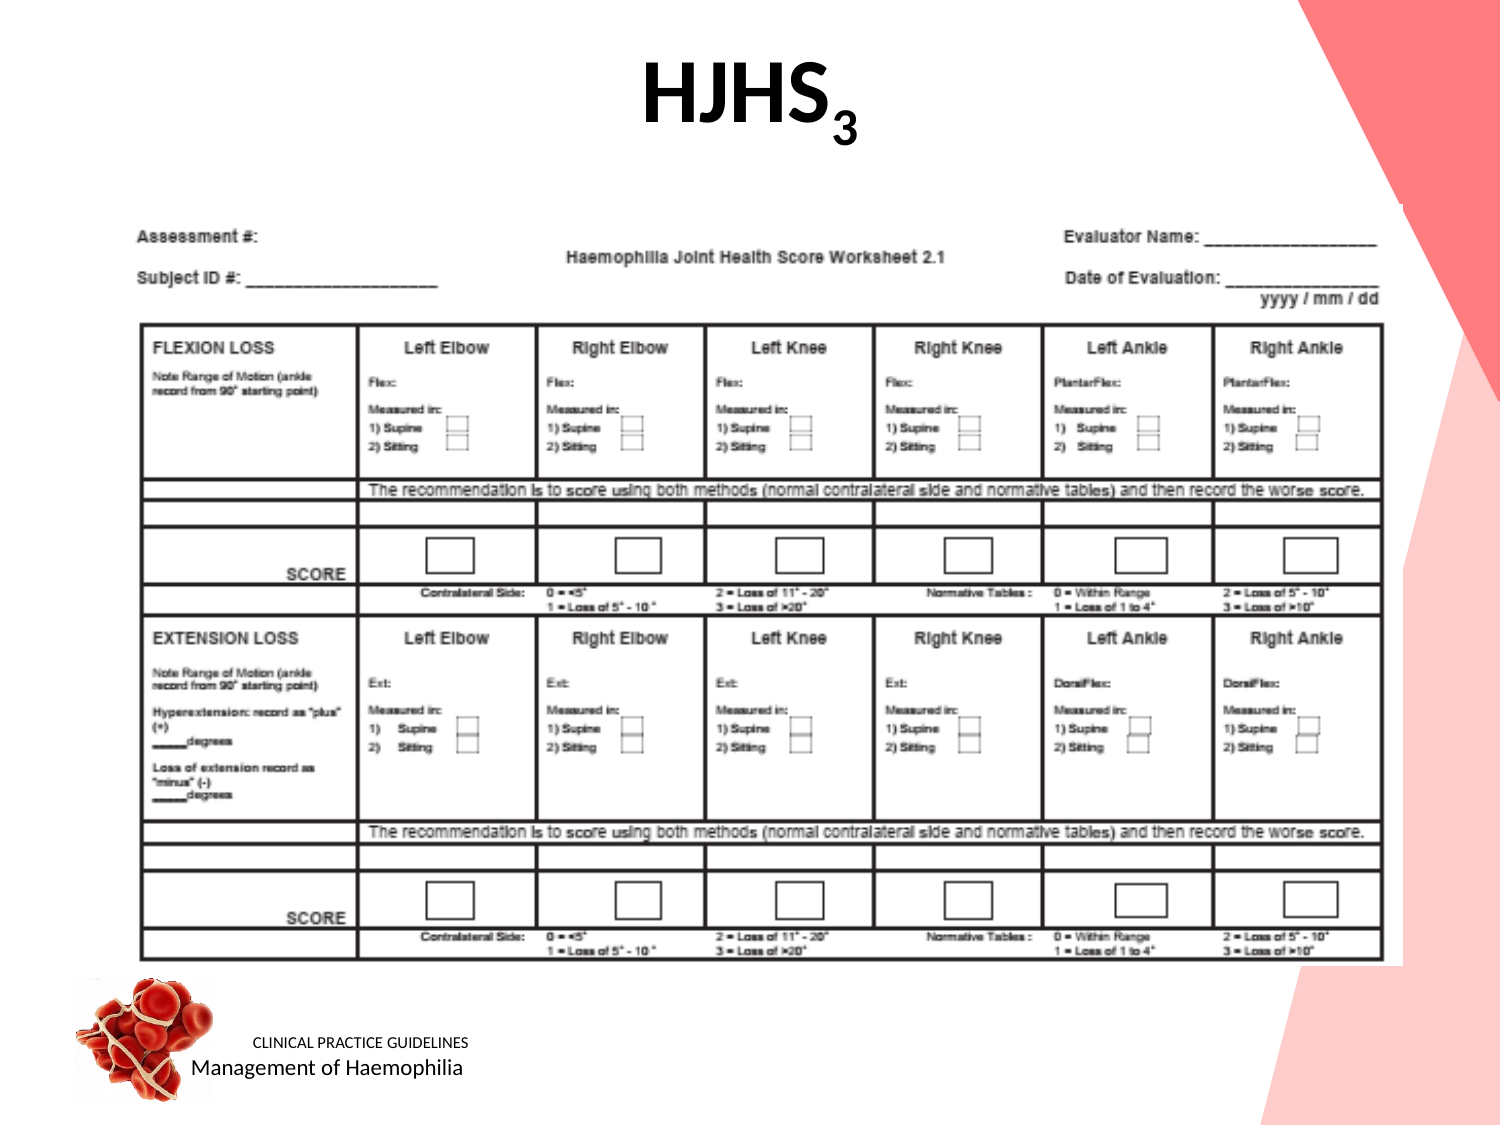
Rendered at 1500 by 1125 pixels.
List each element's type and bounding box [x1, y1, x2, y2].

picture [97, 204, 1403, 966]
text_box [74, 0, 1500, 1125]
